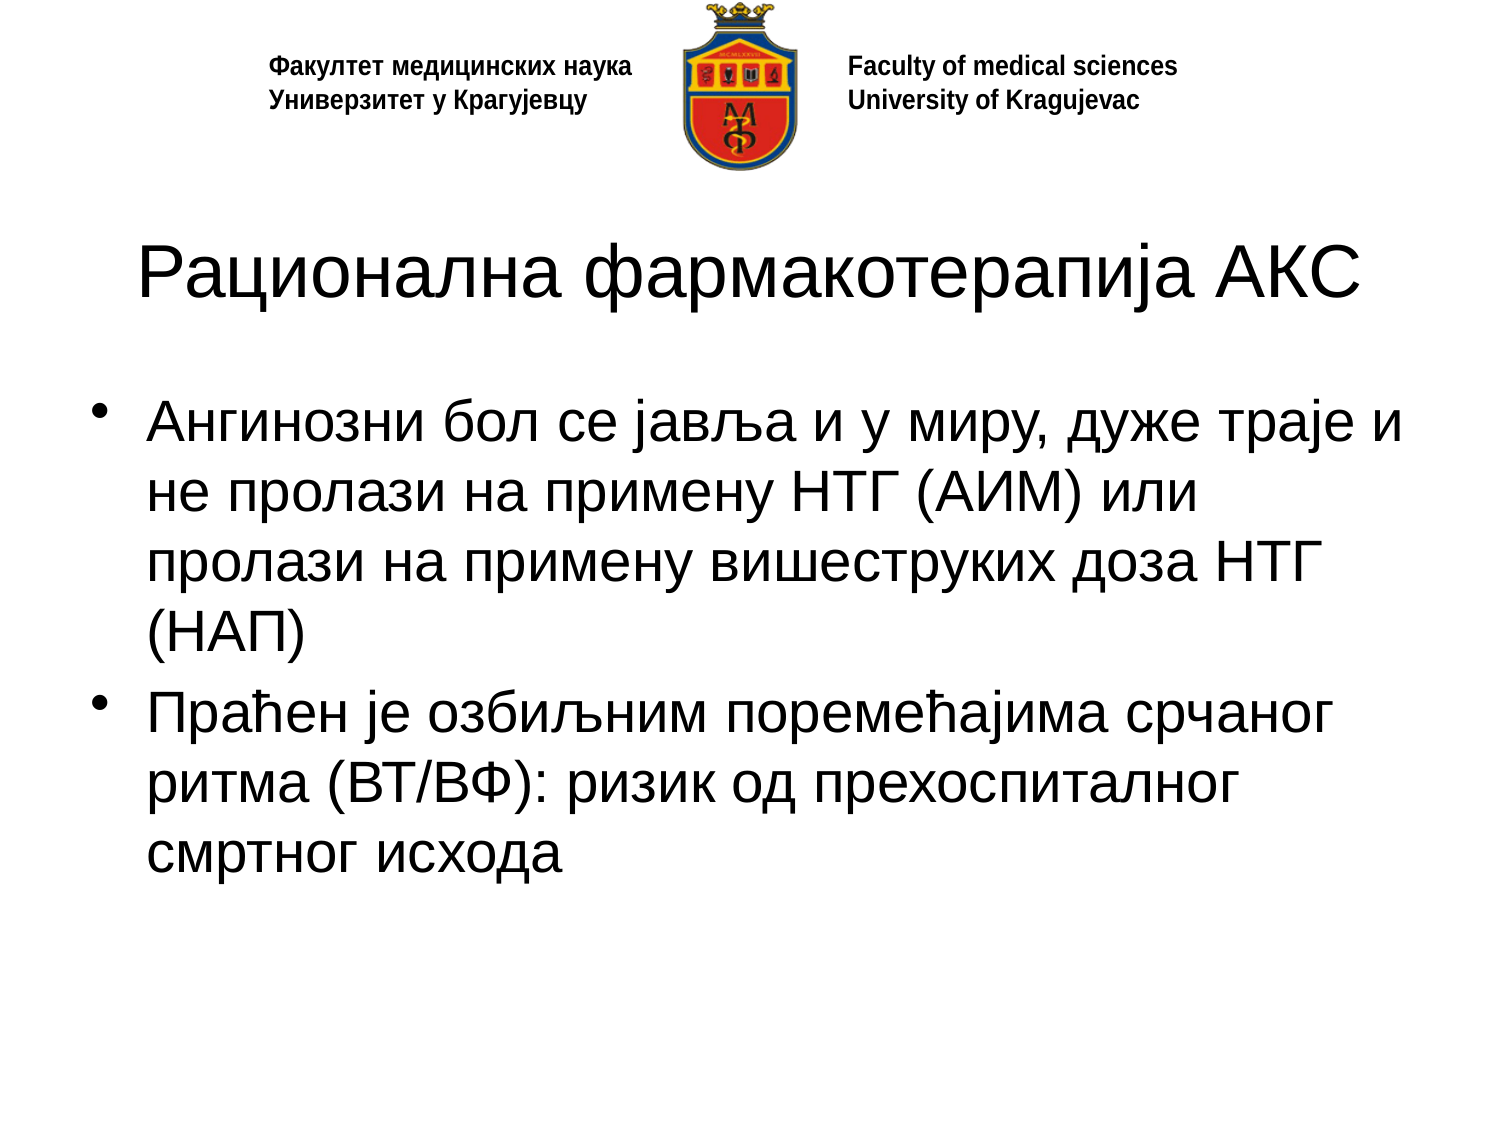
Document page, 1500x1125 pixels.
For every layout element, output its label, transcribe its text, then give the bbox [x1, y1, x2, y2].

title Рационална фармакотерапија АКС [74, 173, 1426, 362]
list Ангинозни бол се јавља и у миру, дуже траје и не пролази на примену НТГ (АИМ) или пролази на примену вишеструких доза НТГ (НАП) Праћен је озбиљним поремећајима срчаног ритма (ВТ/ВФ): ризик од прехоспиталног смртног исхода [74, 374, 1436, 1118]
